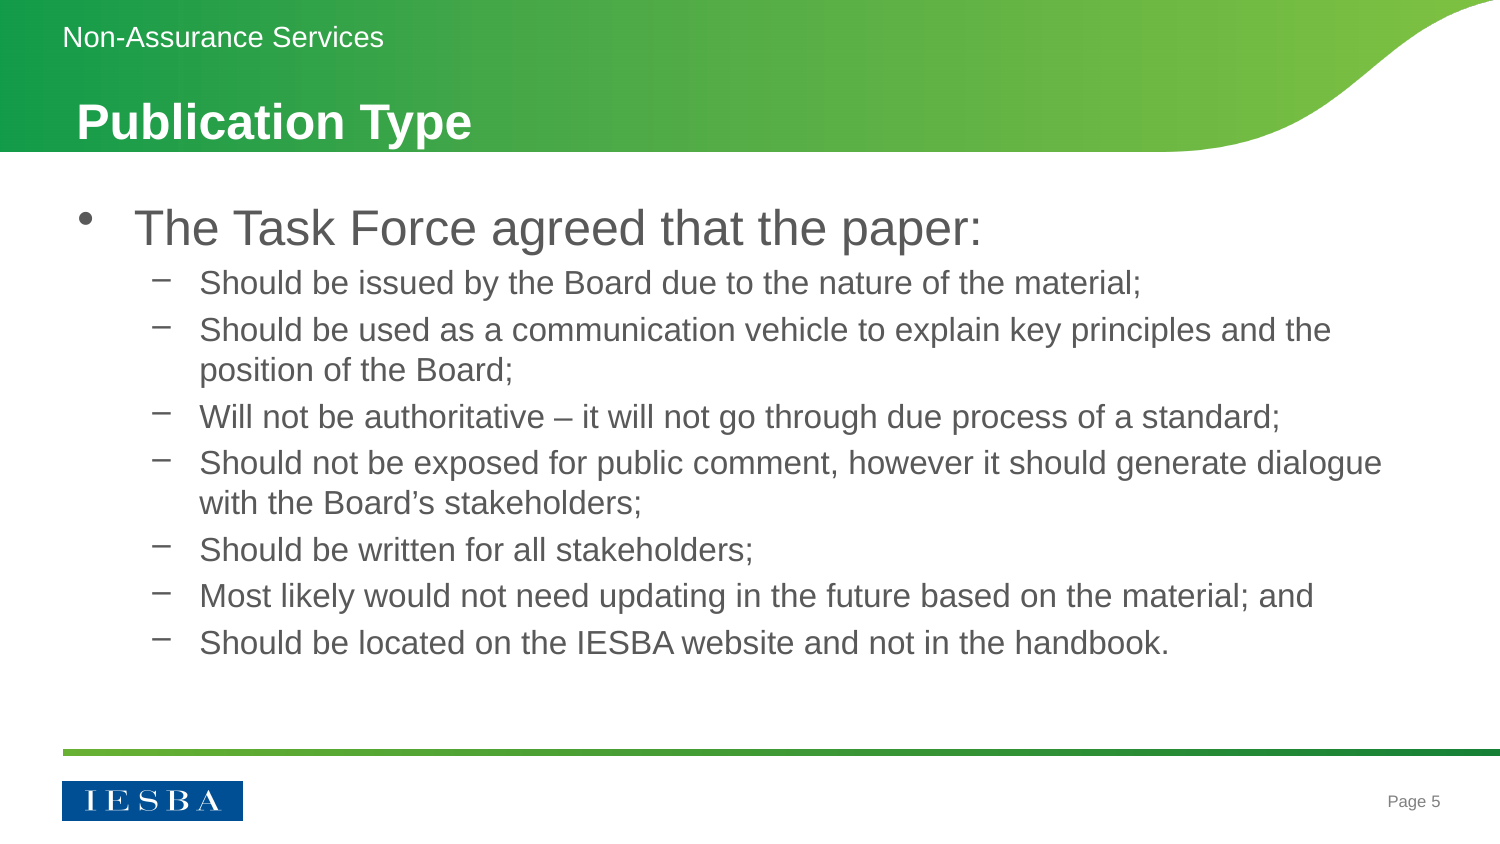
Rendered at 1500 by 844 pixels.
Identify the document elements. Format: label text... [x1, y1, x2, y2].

subtitle Non-Assurance Services [62, 18, 500, 47]
title Publication Type [62, 56, 1300, 122]
picture [62, 781, 243, 821]
picture [0, 0, 1497, 152]
list The Task Force agreed that the paper: Should be issued by the Board due to the nature of the material; Should be used as a communication vehicle to explain key principles and the position of the Board; Will not be authoritative – it will not go through due process of a standard; Should not be exposed for public comment, however it should generate dialogue with the Board’s stakeholders; Should be written for all stakeholders; Most likely would not need updating in the future based on the material; and Should be located on the IESBA website and not in the handbook. [62, 187, 1450, 694]
